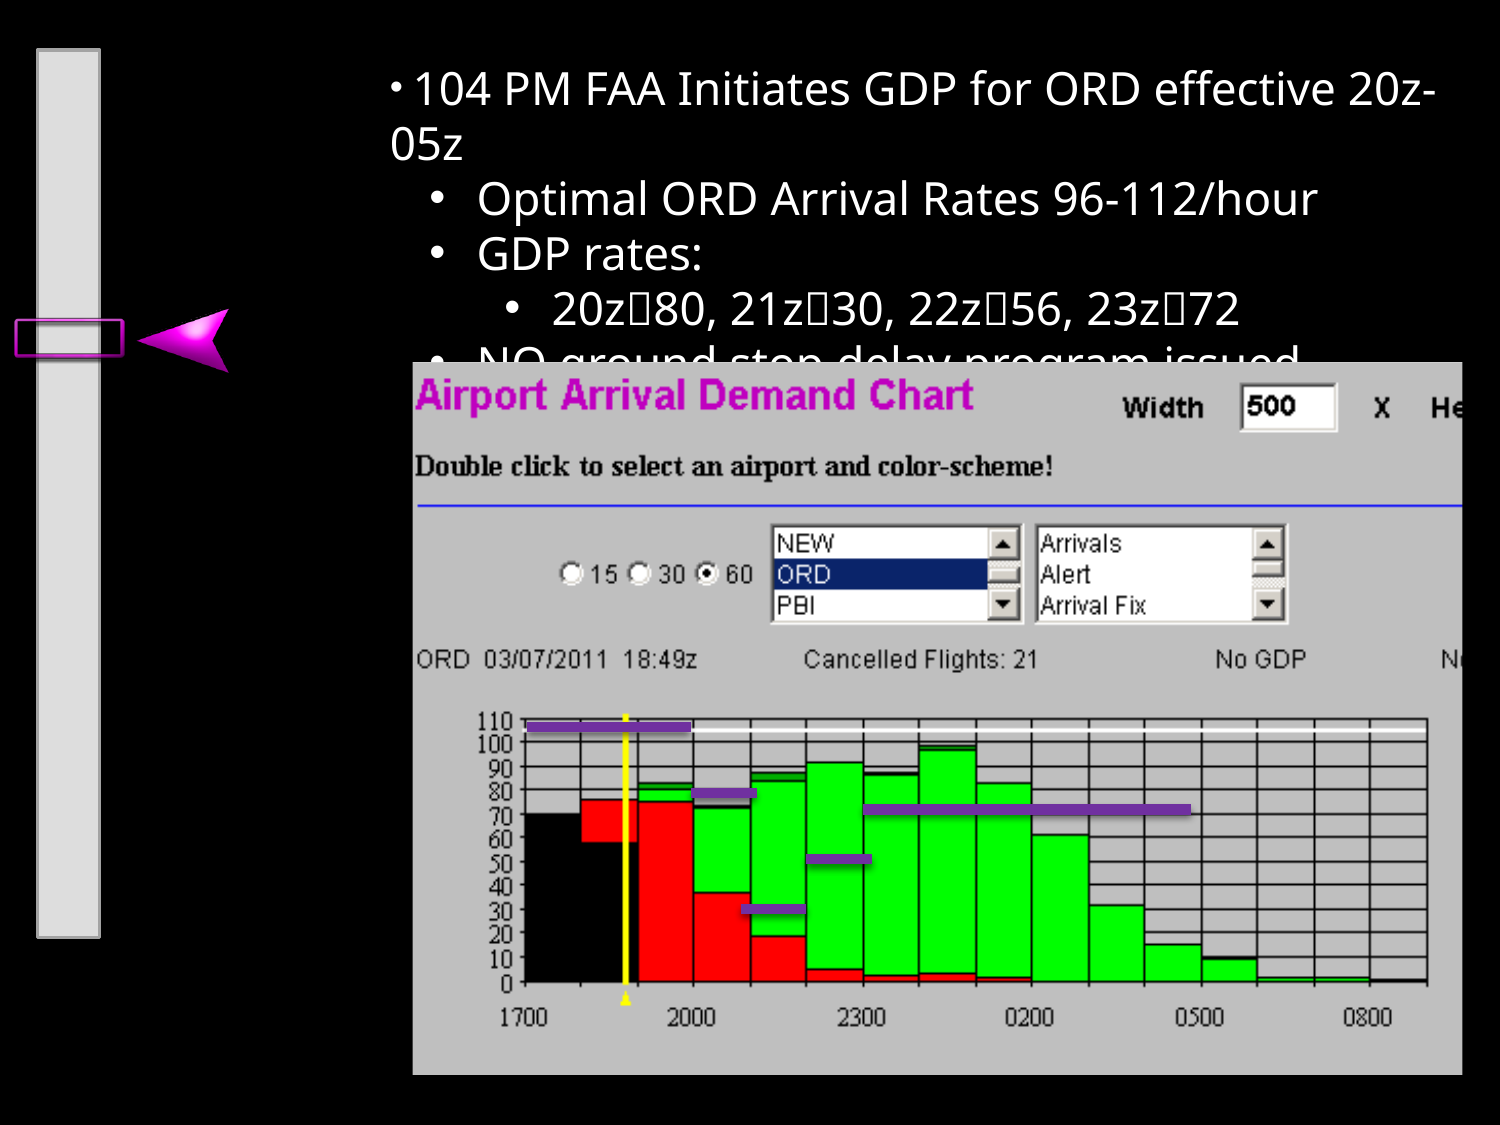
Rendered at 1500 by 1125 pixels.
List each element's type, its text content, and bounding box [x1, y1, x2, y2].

text_box 104 PM FAA Initiates GDP for ORD effective 20z-05z Optimal ORD Arrival Rates 96-112/hour GDP rates: 20z80, 21z30, 22z56, 23z72 NO ground stop delay program issued [375, 52, 1463, 442]
text_box [36, 374, 101, 939]
picture [412, 362, 1463, 1076]
text_box [36, 48, 101, 310]
picture [0, 286, 243, 401]
